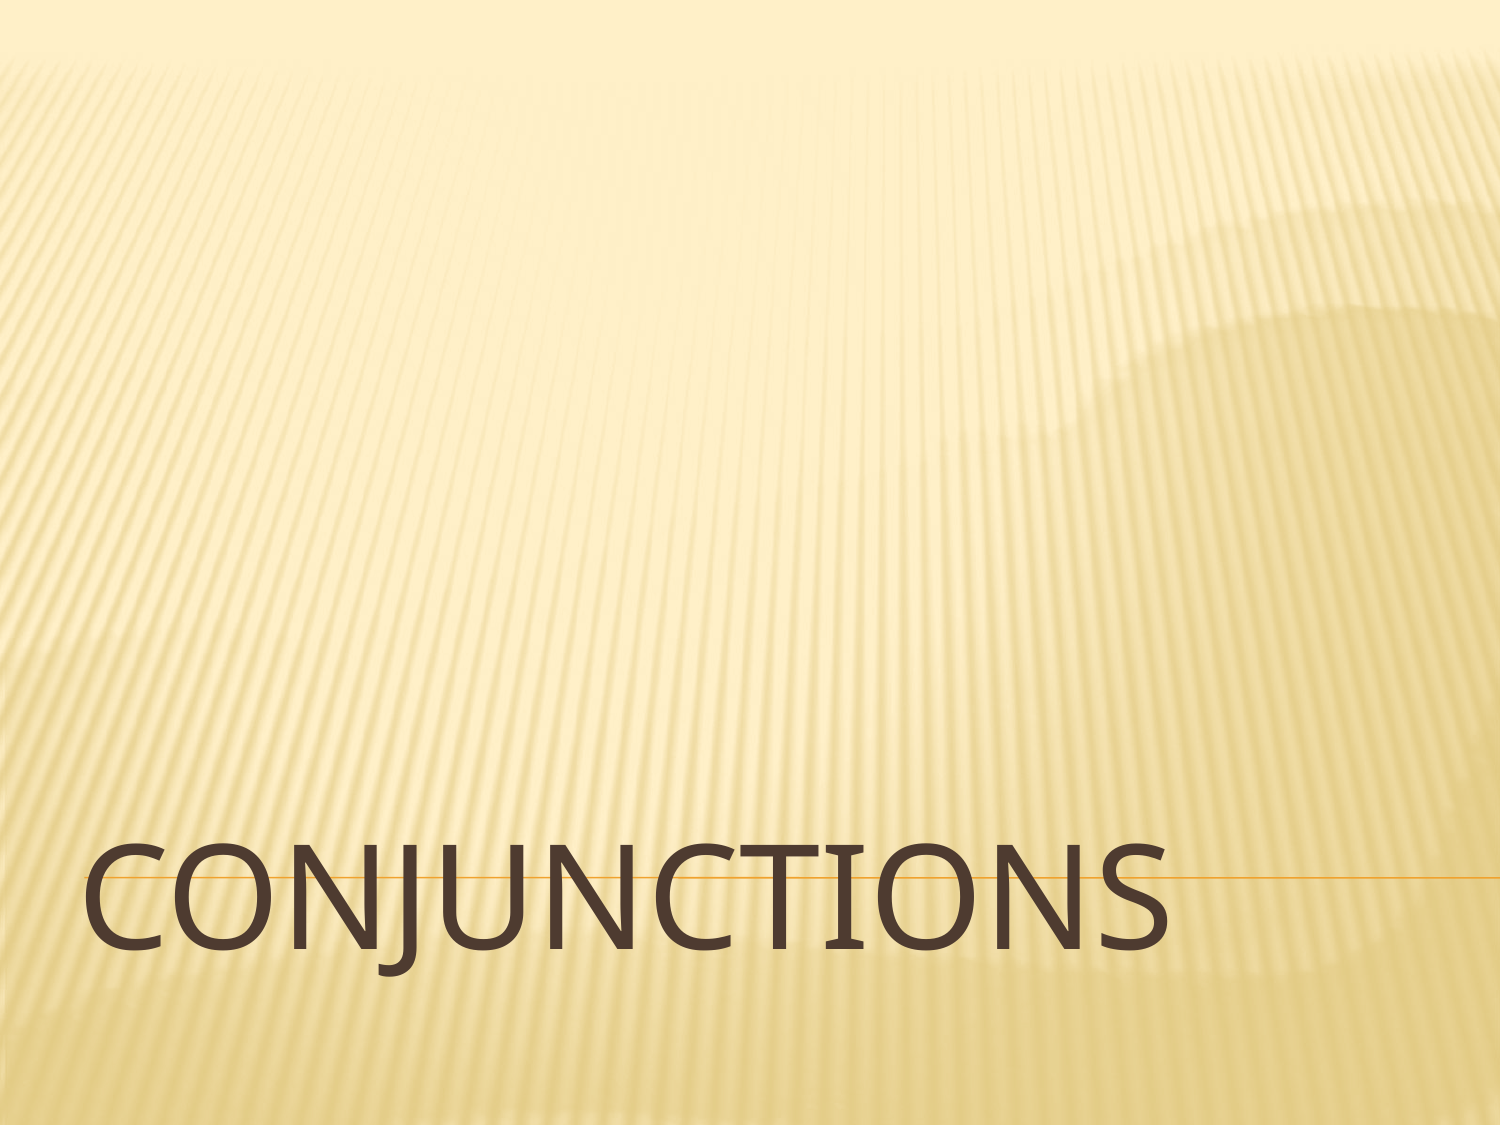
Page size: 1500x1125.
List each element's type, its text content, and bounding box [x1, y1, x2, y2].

title CONJUNCTIONS [62, 796, 1450, 997]
